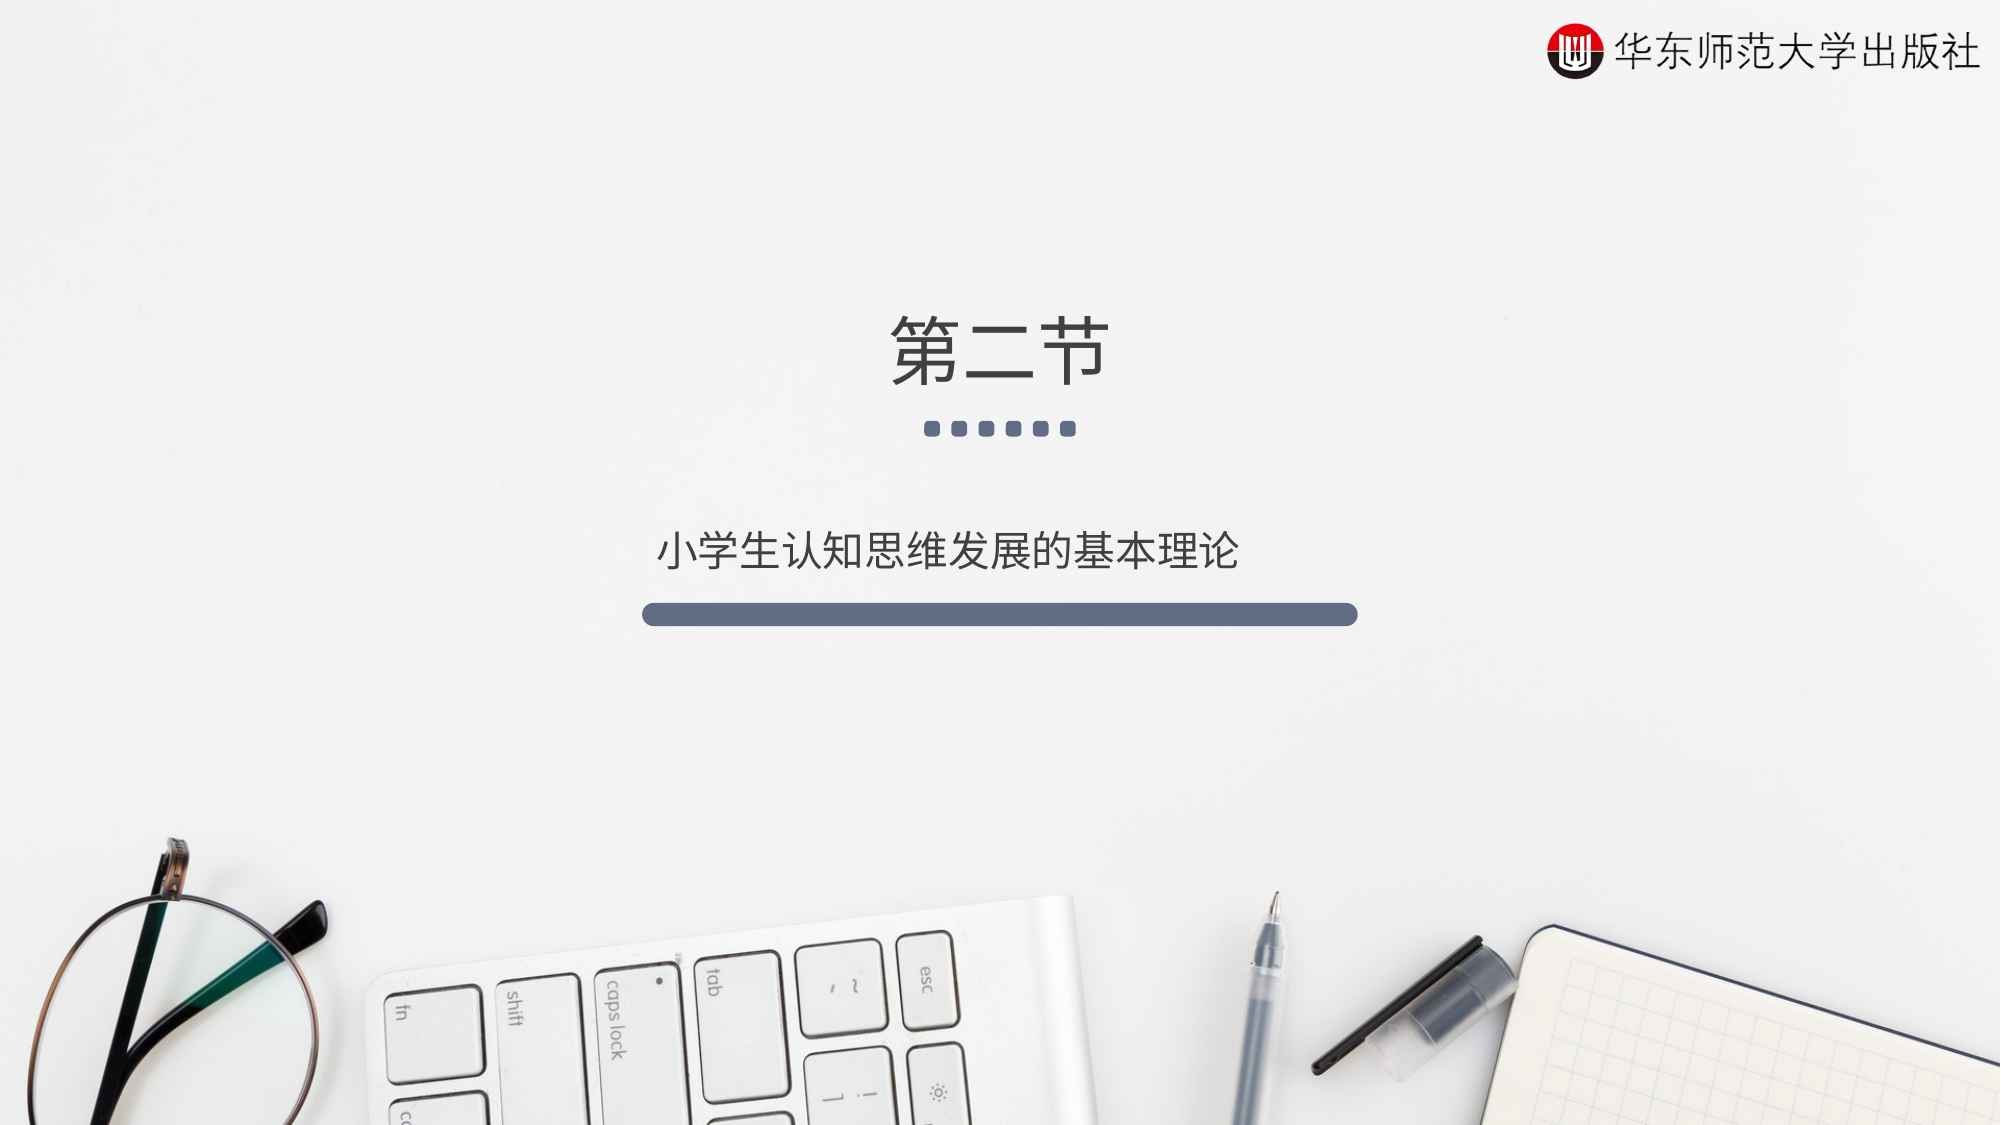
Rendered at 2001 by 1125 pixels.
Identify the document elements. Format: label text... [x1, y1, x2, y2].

text_box [641, 601, 1359, 628]
text_box 小学生认知思维发展的基本理论 [656, 525, 1344, 576]
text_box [1536, 13, 1989, 83]
picture [0, 0, 2000, 1125]
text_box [924, 420, 1076, 437]
text_box 第二节 [638, 296, 1361, 402]
